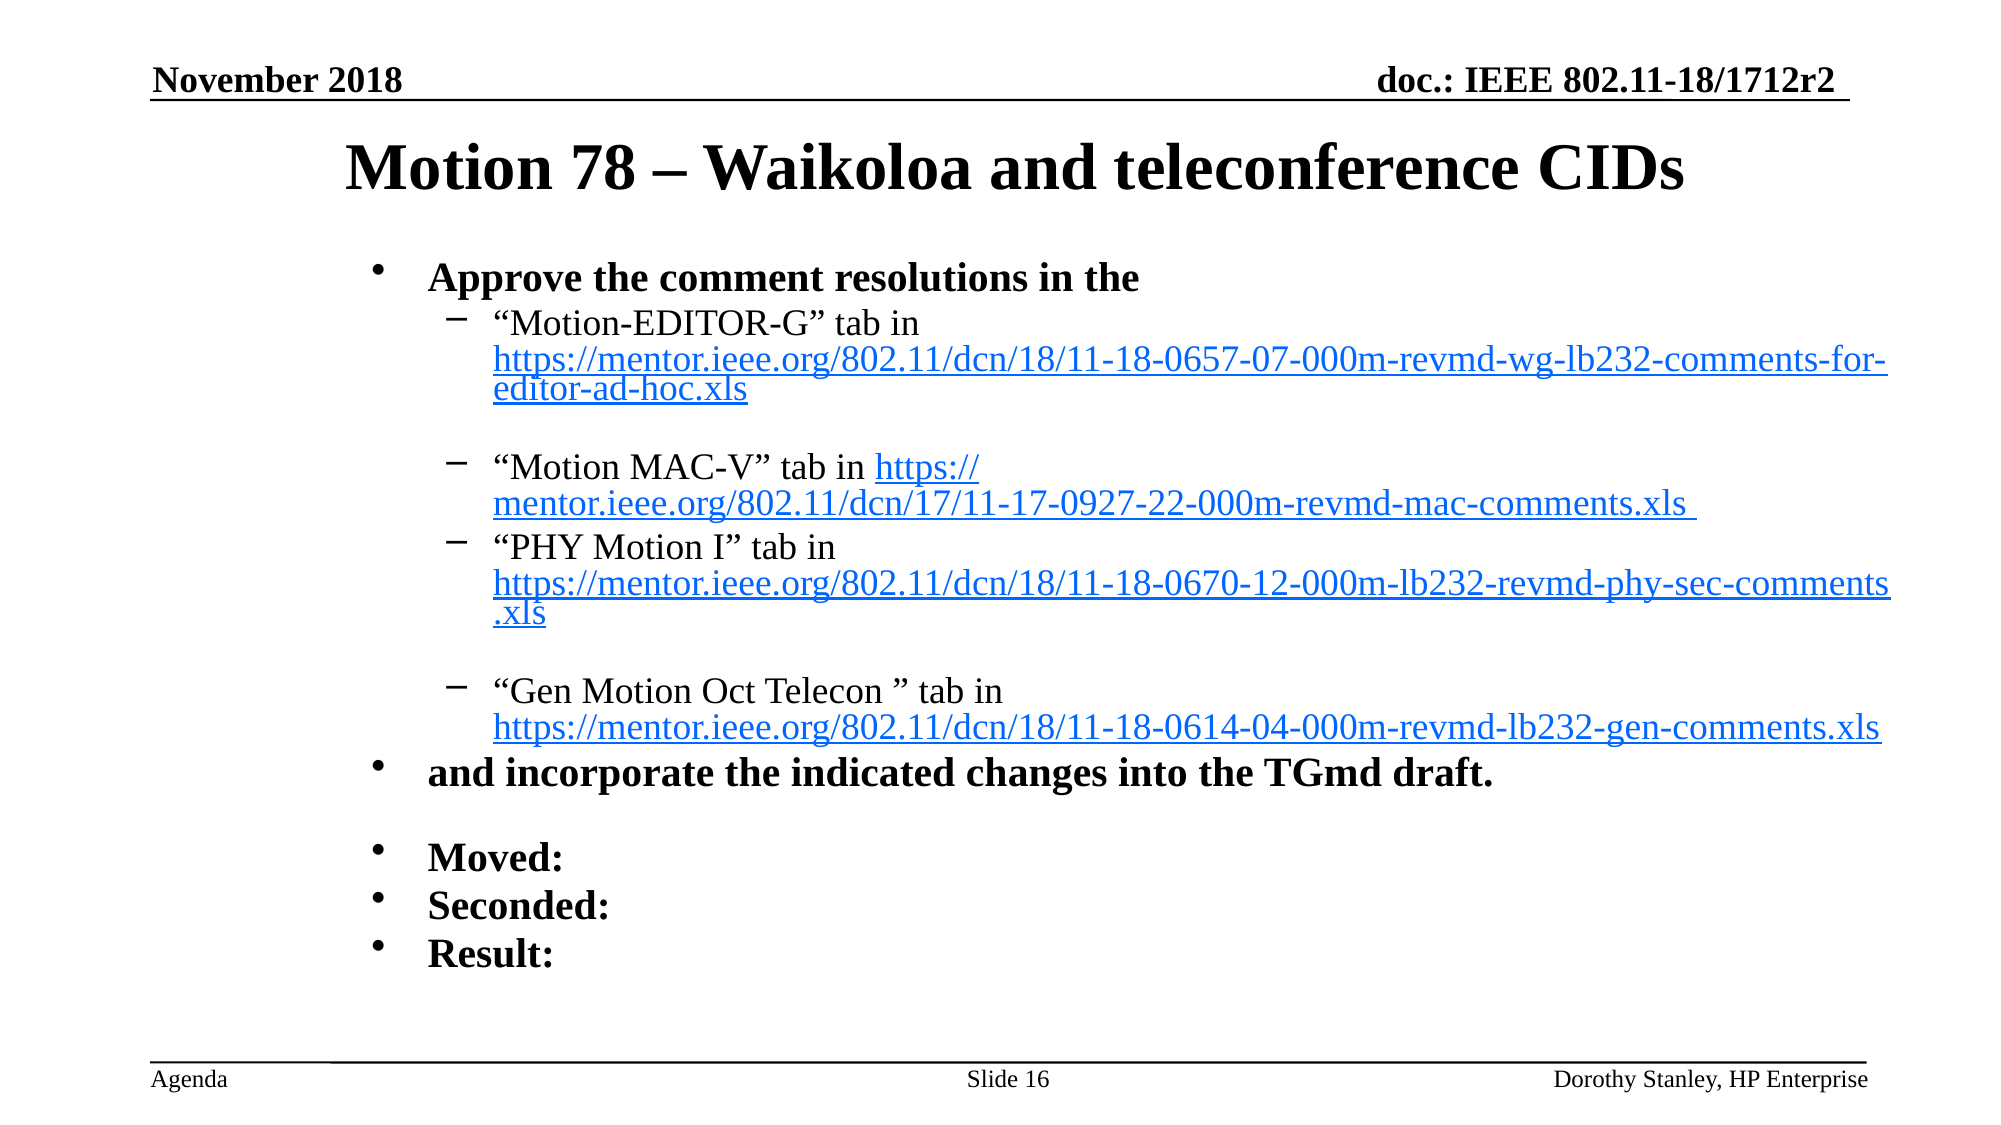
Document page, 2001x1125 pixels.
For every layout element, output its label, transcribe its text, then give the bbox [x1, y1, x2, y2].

slide_number Slide 16 [966, 1062, 1051, 1093]
footer Dorothy Stanley, HP Enterprise [1549, 1062, 1869, 1093]
title Motion 78 – Waikoloa and teleconference CIDs [200, 75, 1850, 250]
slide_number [152, 54, 567, 100]
list Approve the comment resolutions in the “Motion-EDITOR-G” tab in https://mentor.ieee.org/802.11/dcn/18/11-18-0657-07-000m-revmd-wg-lb232-comments-for-editor-ad-hoc.xls “Motion MAC-V” tab in https://mentor.ieee.org/802.11/dcn/17/11-17-0927-22-000m-revmd-mac-comments.xls “PHY Motion I” tab in https://mentor.ieee.org/802.11/dcn/18/11-18-0670-12-000m-lb232-revmd-phy-sec-comments.xls “Gen Motion Oct Telecon ” tab in https://mentor.ieee.org/802.11/dcn/18/11-18-0614-04-000m-revmd-lb232-gen-comments.xls and incorporate the indicated changes into the TGmd draft. Moved: Seconded: Result: [356, 251, 1911, 1002]
